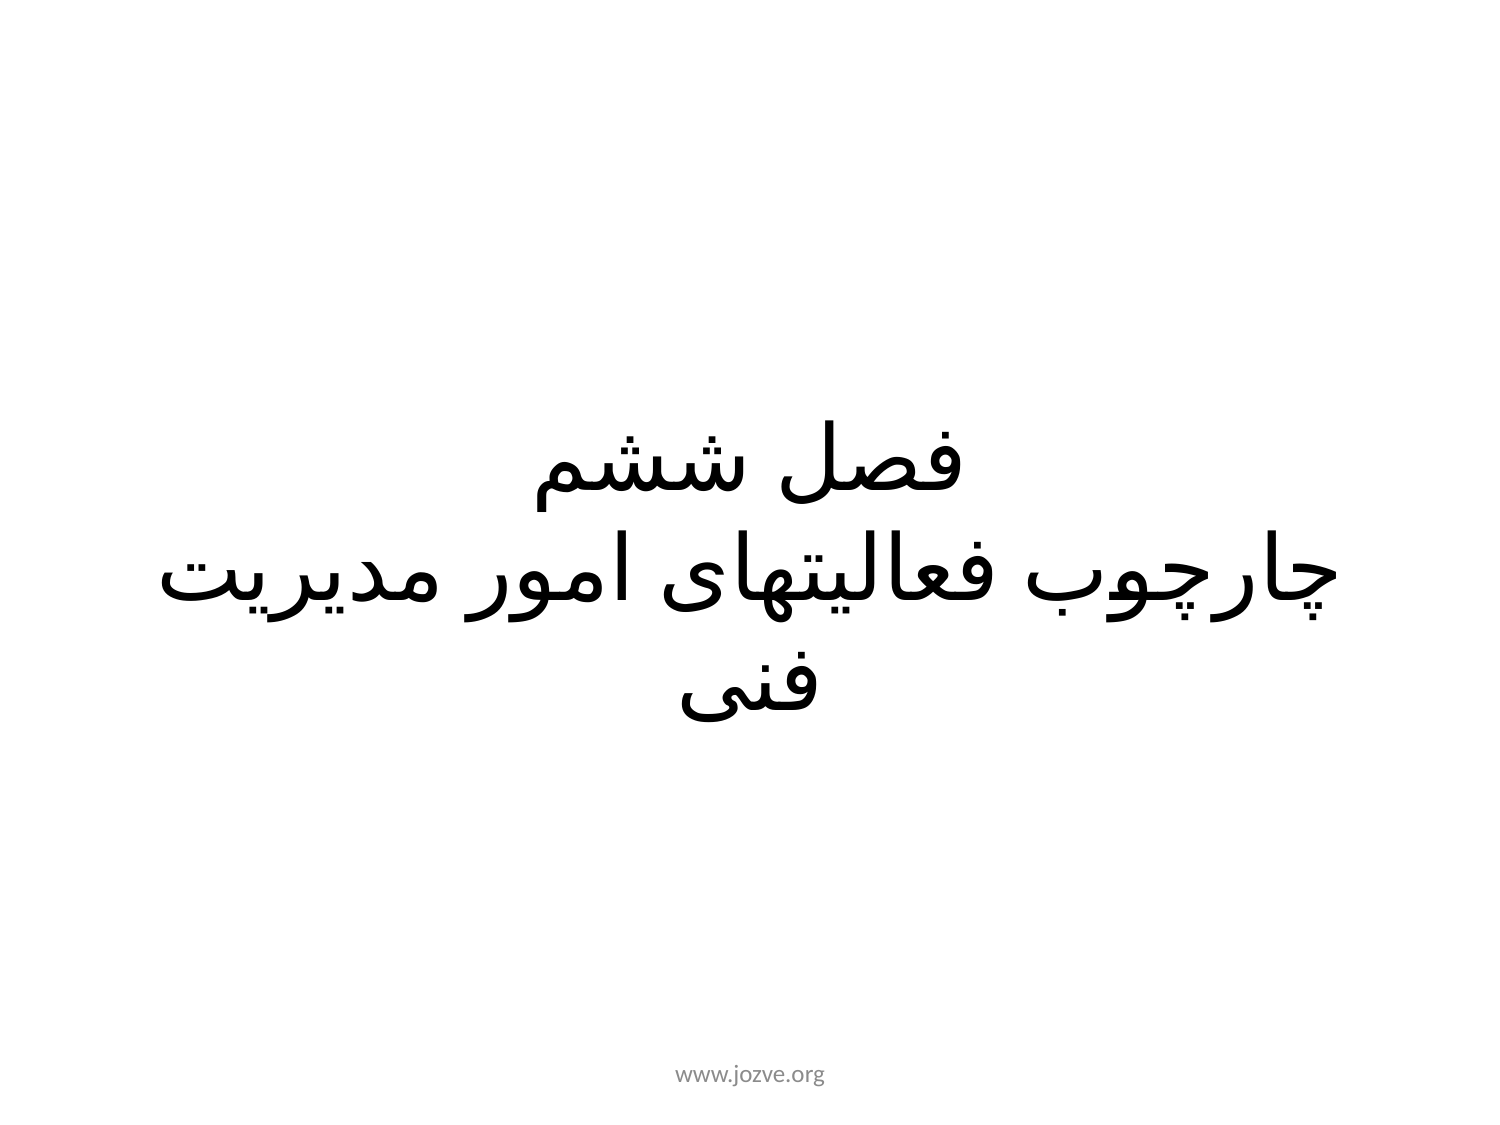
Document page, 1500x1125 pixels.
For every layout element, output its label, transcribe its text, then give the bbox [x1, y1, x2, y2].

footer www.jozve.org [512, 1042, 988, 1103]
title فصل ششم چارچوب فعالیتهای امور مدیریت فنی [75, 45, 1425, 1083]
